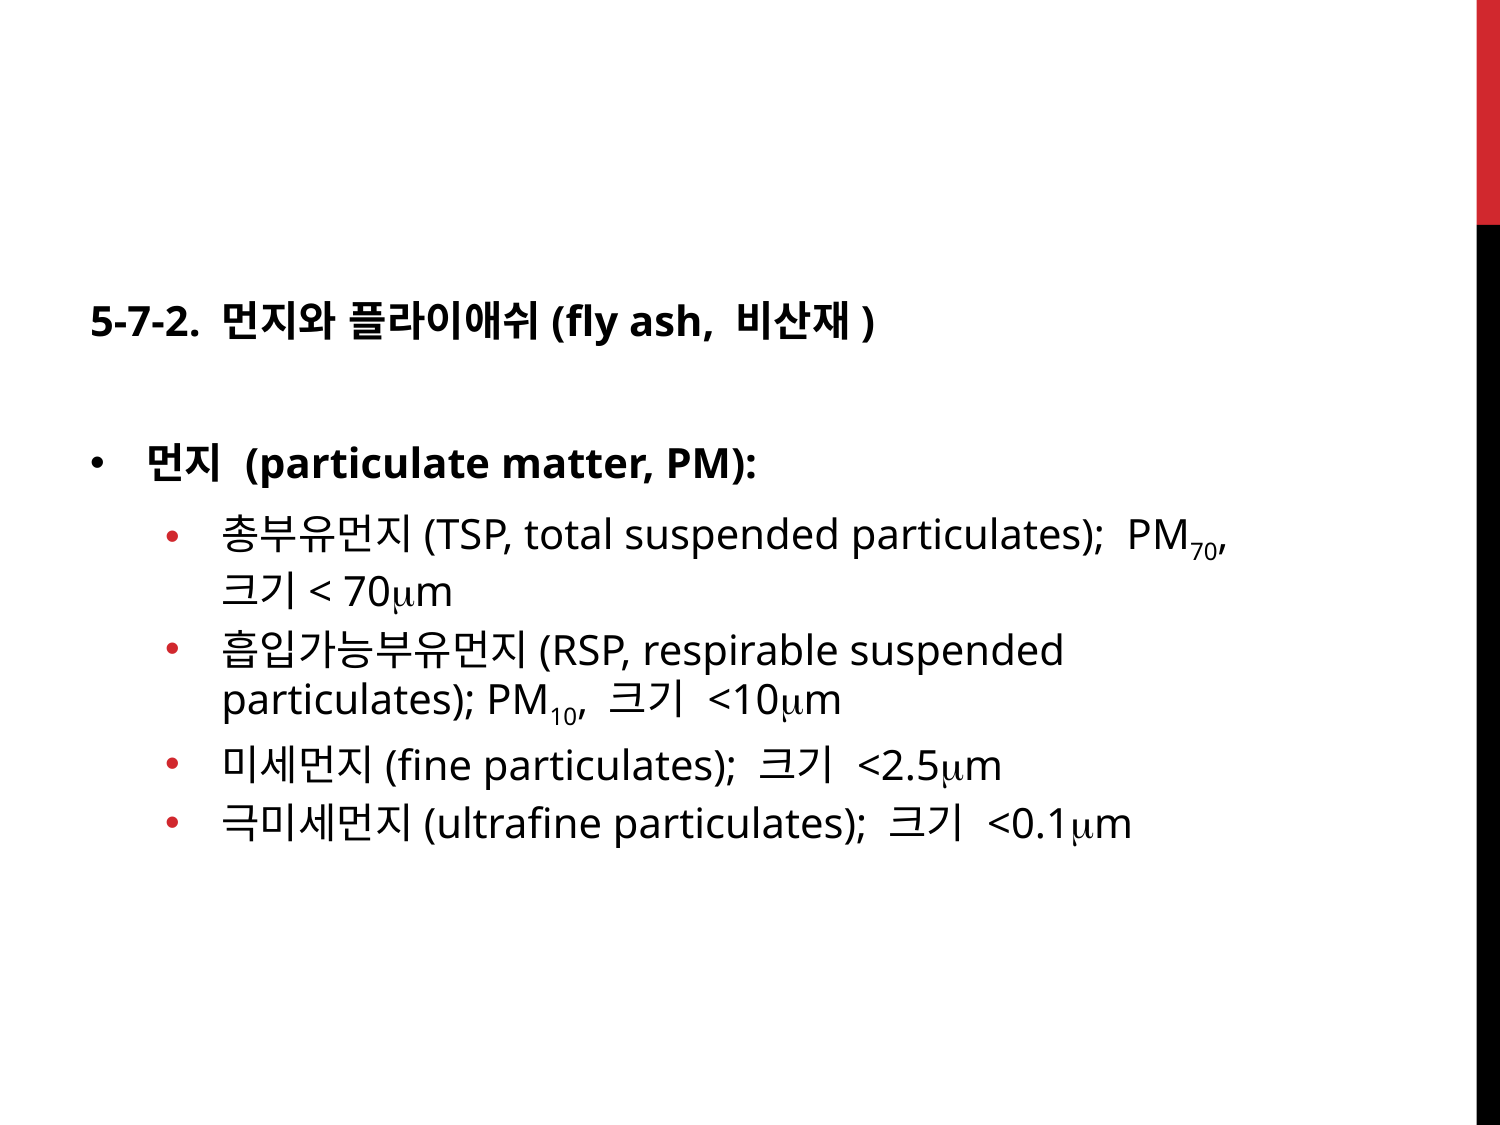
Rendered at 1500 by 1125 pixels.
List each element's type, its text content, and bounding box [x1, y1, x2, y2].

list 5-7-2. 먼지와 플라이애쉬(fly ash, 비산재) 먼지 (particulate matter, PM): 총부유먼지(TSP, total suspended particulates); PM70, 크기< 70mm 흡입가능부유먼지(RSP, respirable suspended particulates); PM10, 크기 <10mm 미세먼지(fine particulates); 크기 <2.5mm 극미세먼지(ultrafine particulates); 크기 <0.1mm [75, 287, 1325, 1005]
